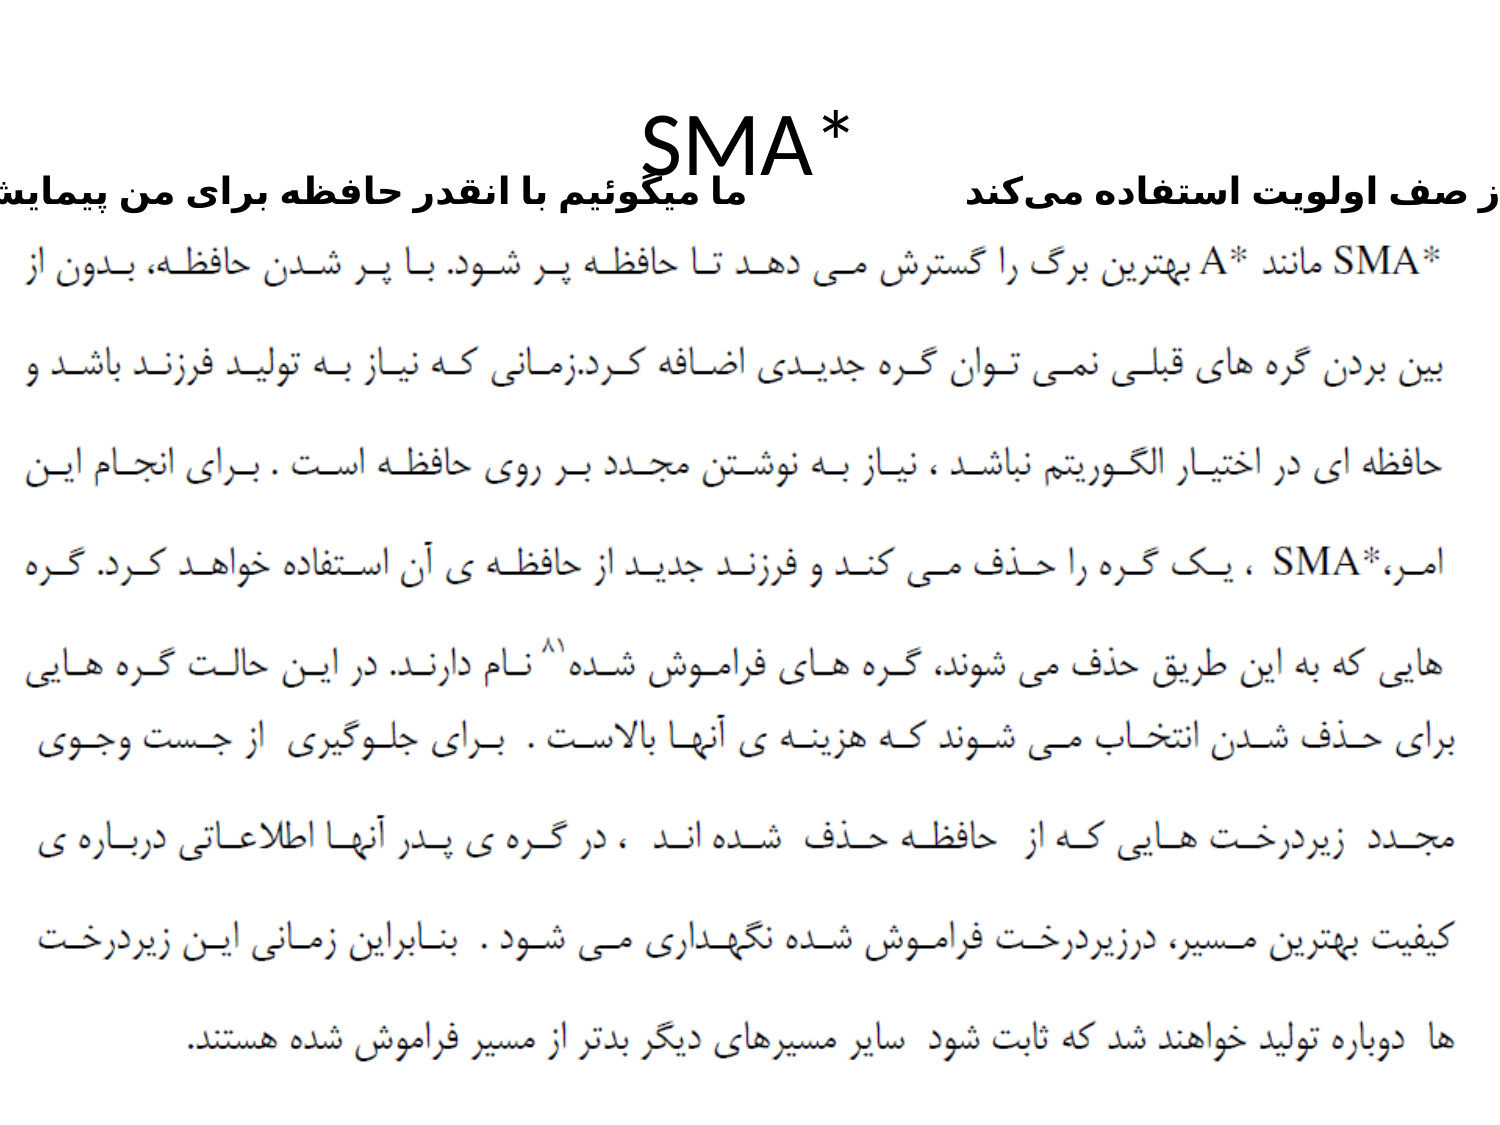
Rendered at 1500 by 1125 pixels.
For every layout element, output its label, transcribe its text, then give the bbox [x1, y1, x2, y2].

text_box از صف اولویت استفاده می‌کند [949, 160, 1500, 220]
title SMA* [75, 45, 1425, 223]
text_box ما میگوئیم با انقدر حافظه برای من پیمایش کن [0, 160, 763, 220]
picture [12, 712, 1458, 1093]
picture [12, 224, 1457, 702]
